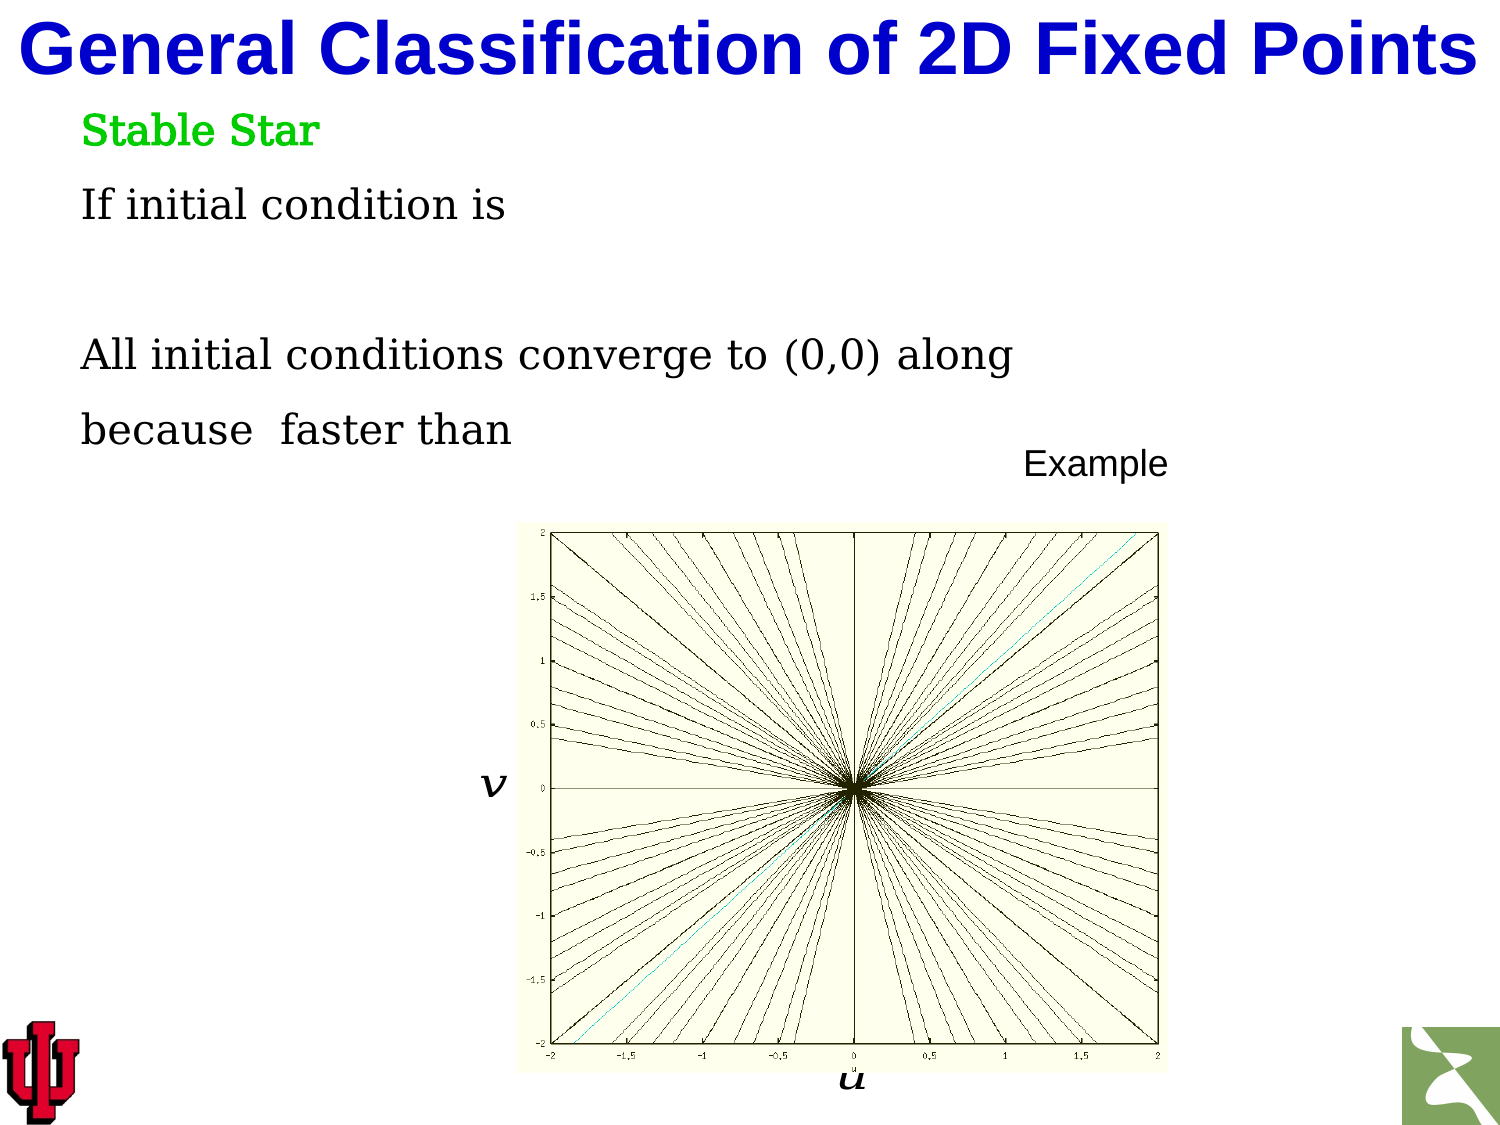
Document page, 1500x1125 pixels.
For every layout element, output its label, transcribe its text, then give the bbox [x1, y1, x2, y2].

picture [1402, 1027, 1500, 1125]
title General Classification of 2D Fixed Points [0, 0, 1500, 90]
picture [515, 522, 1168, 1073]
picture [0, 1020, 80, 1125]
